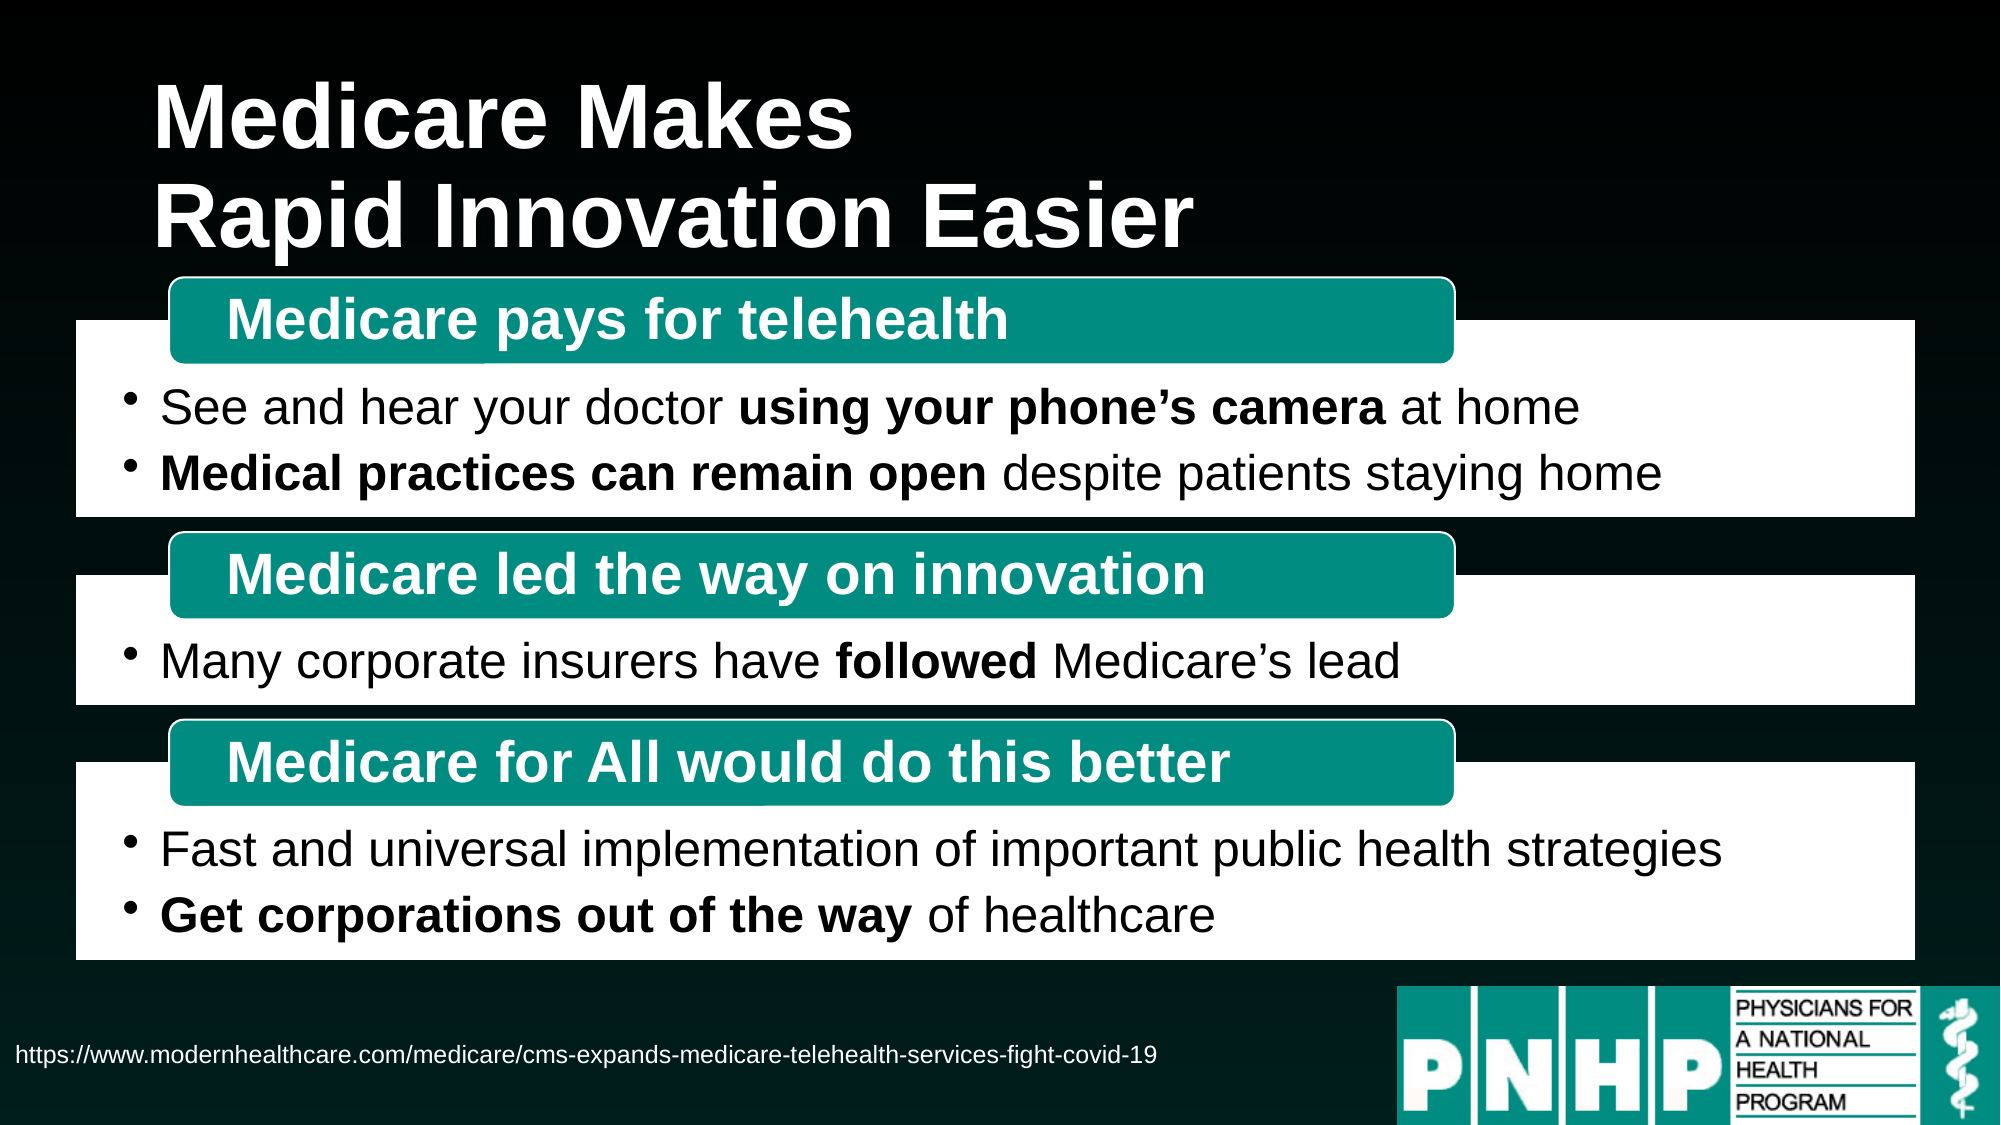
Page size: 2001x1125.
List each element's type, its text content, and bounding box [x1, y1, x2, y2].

title Medicare Makes Rapid Innovation Easier [137, 59, 1863, 277]
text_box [77, 277, 1915, 959]
list https://www.modernhealthcare.com/medicare/cms-expands-medicare-telehealth-services-fight-covid-19 [0, 986, 1350, 1125]
picture [1397, 986, 2000, 1125]
